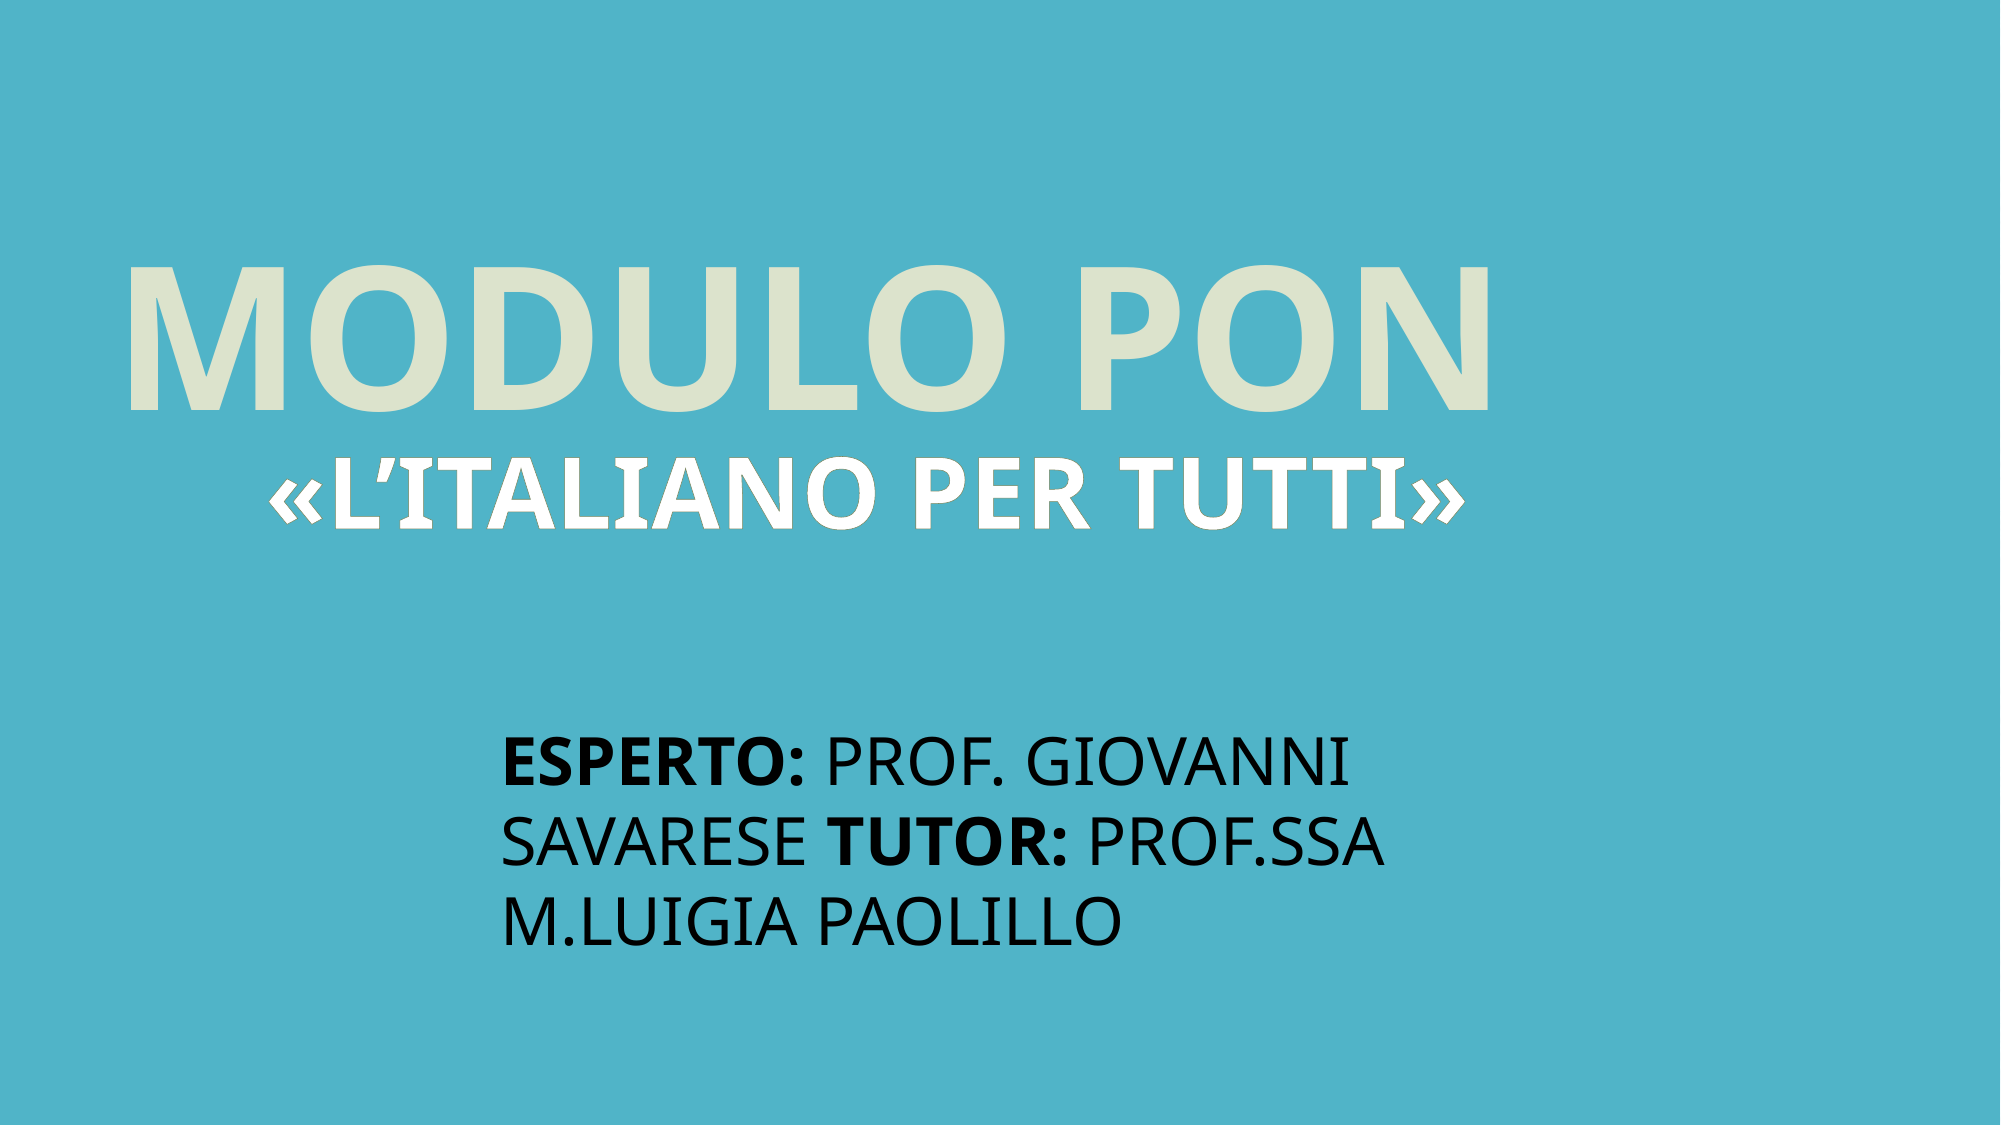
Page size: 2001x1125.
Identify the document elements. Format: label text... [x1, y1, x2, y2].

subtitle «L’ITALIANO PER TUTTI» [249, 439, 1750, 712]
title MODULO PON [98, 126, 1868, 677]
text_box ESPERTO: PROF. GIOVANNI SAVARESE TUTOR: PROF.SSA M.LUIGIA PAOLILLO [485, 711, 1648, 1125]
